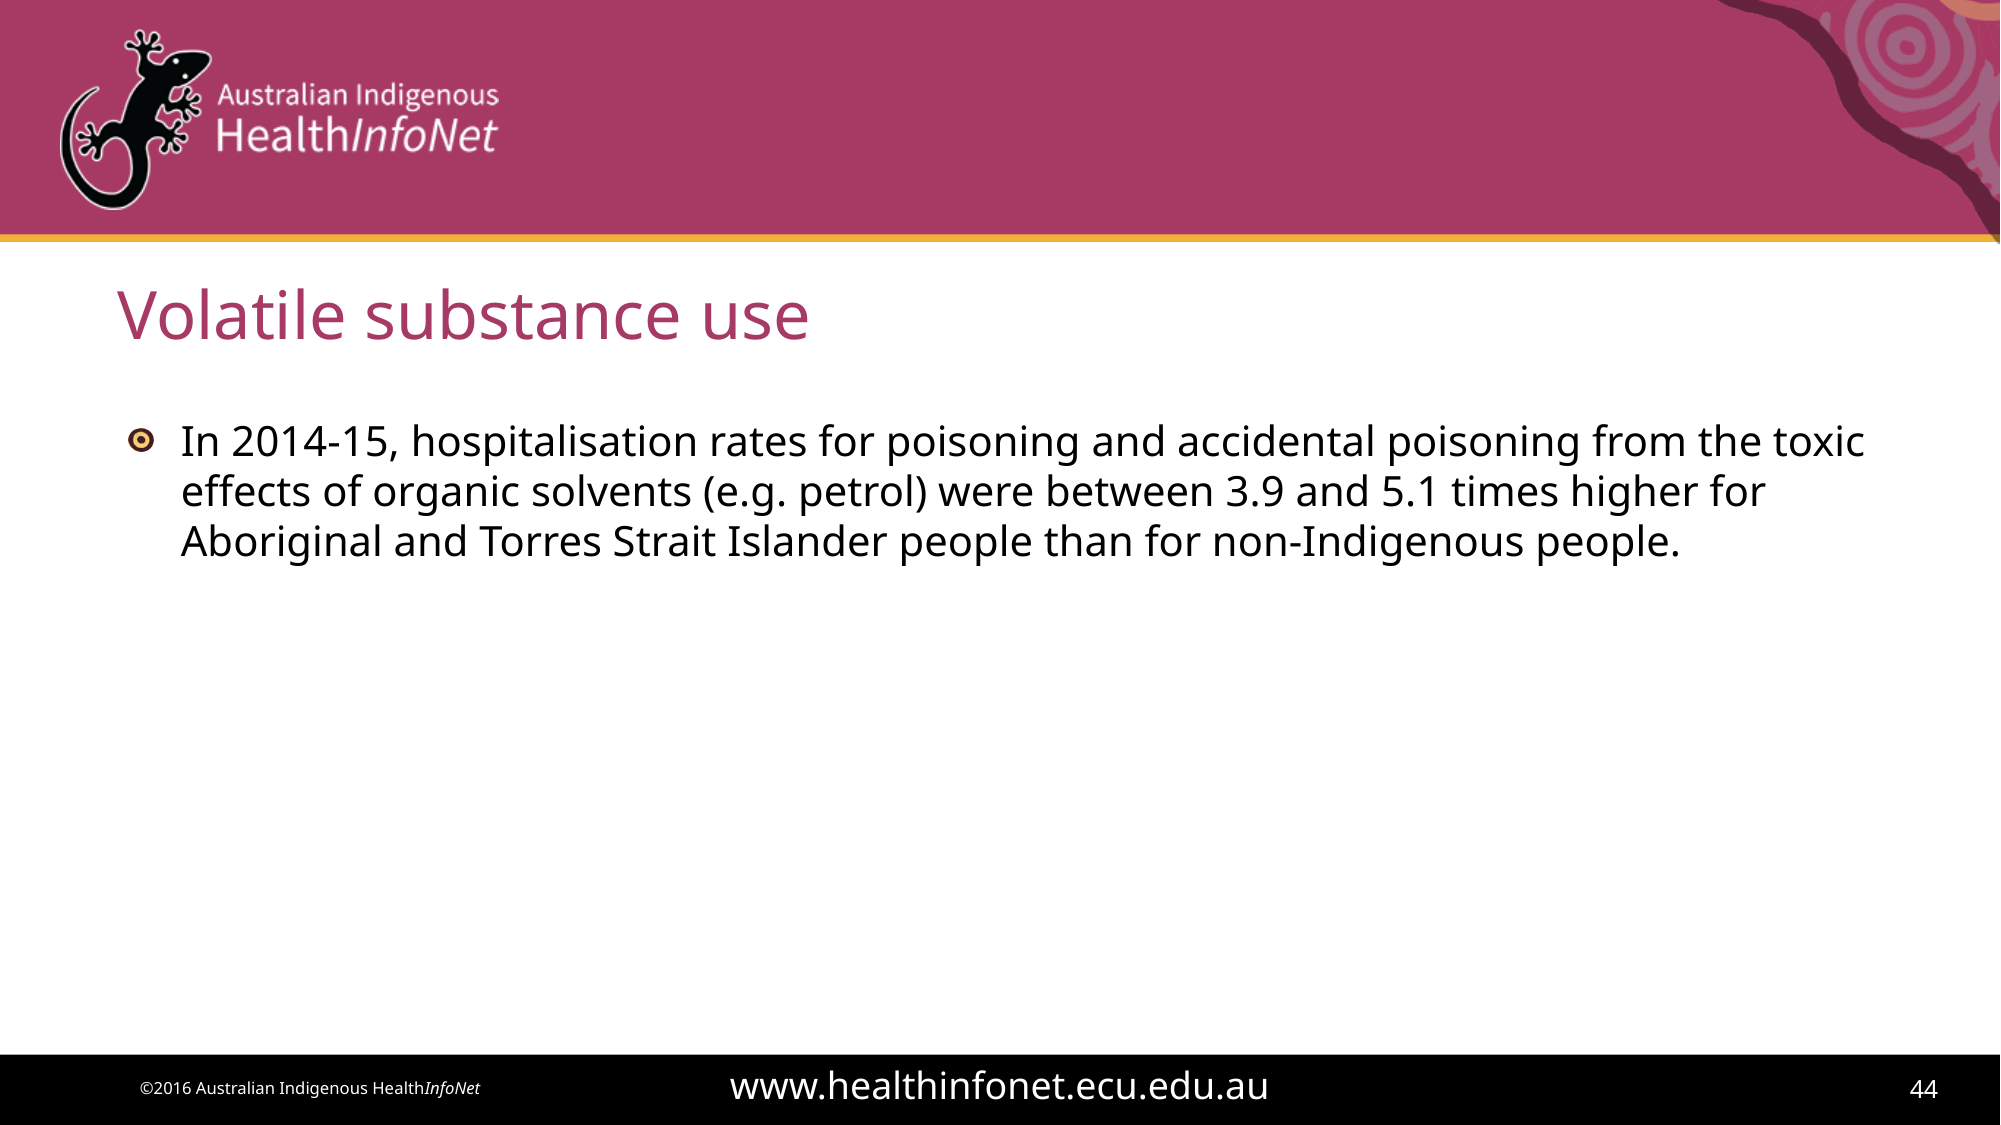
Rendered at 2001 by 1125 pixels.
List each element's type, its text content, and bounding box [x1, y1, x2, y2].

picture [1673, 0, 2000, 279]
title Volatile substance use [102, 249, 1900, 375]
list In 2014-15, hospitalisation rates for poisoning and accidental poisoning from the toxic effects of organic solvents (e.g. petrol) were between 3.9 and 5.1 times higher for Aboriginal and Torres Strait Islander people than for non-Indigenous people. [99, 399, 1901, 1051]
picture [128, 428, 154, 452]
picture [60, 29, 499, 210]
